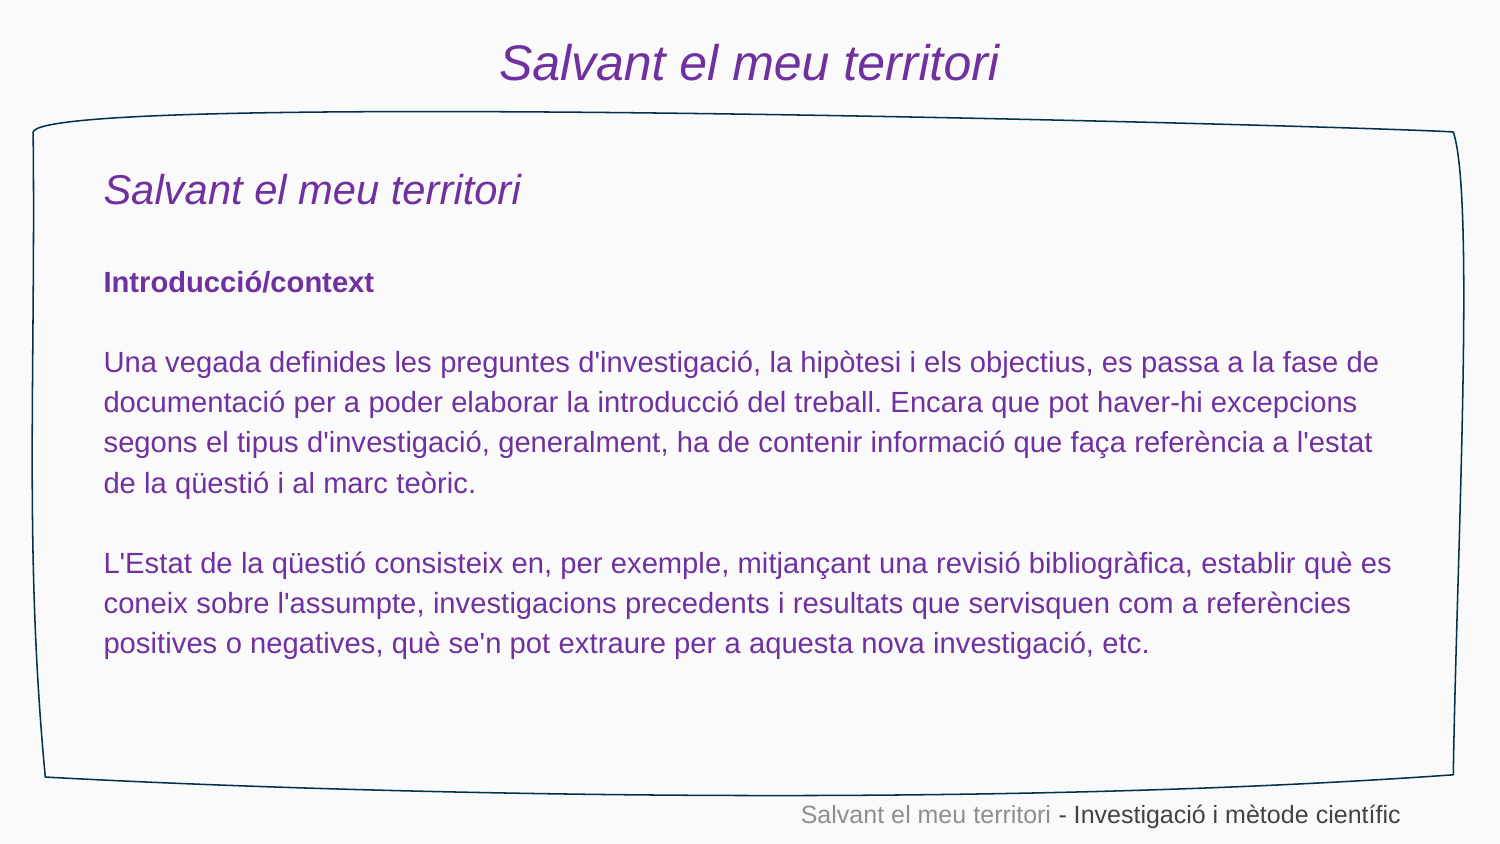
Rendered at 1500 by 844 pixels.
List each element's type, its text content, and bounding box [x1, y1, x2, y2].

text_box Salvant el meu territori [0, 20, 1499, 106]
text_box Salvant el meu territori - Investigació i mètode científic [88, 790, 1417, 844]
list Introducció/context Una vegada definides les preguntes d'investigació, la hipòtesi i els objectius, es passa a la fase de documentació per a poder elaborar la introducció del treball. Encara que pot haver-hi excepcions segons el tipus d'investigació, generalment, ha de contenir informació que faça referència a l'estat de la qüestió i al marc teòric. L'Estat de la qüestió consisteix en, per exemple, mitjançant una revisió bibliogràfica, establir què es coneix sobre l'assumpte, investigacions precedents i resultats que servisquen com a referències positives o negatives, què se'n pot extraure per a aquesta nova investigació, etc. [88, 242, 1417, 747]
text_box [32, 111, 1464, 790]
text_box Salvant el meu territori [88, 147, 1417, 234]
